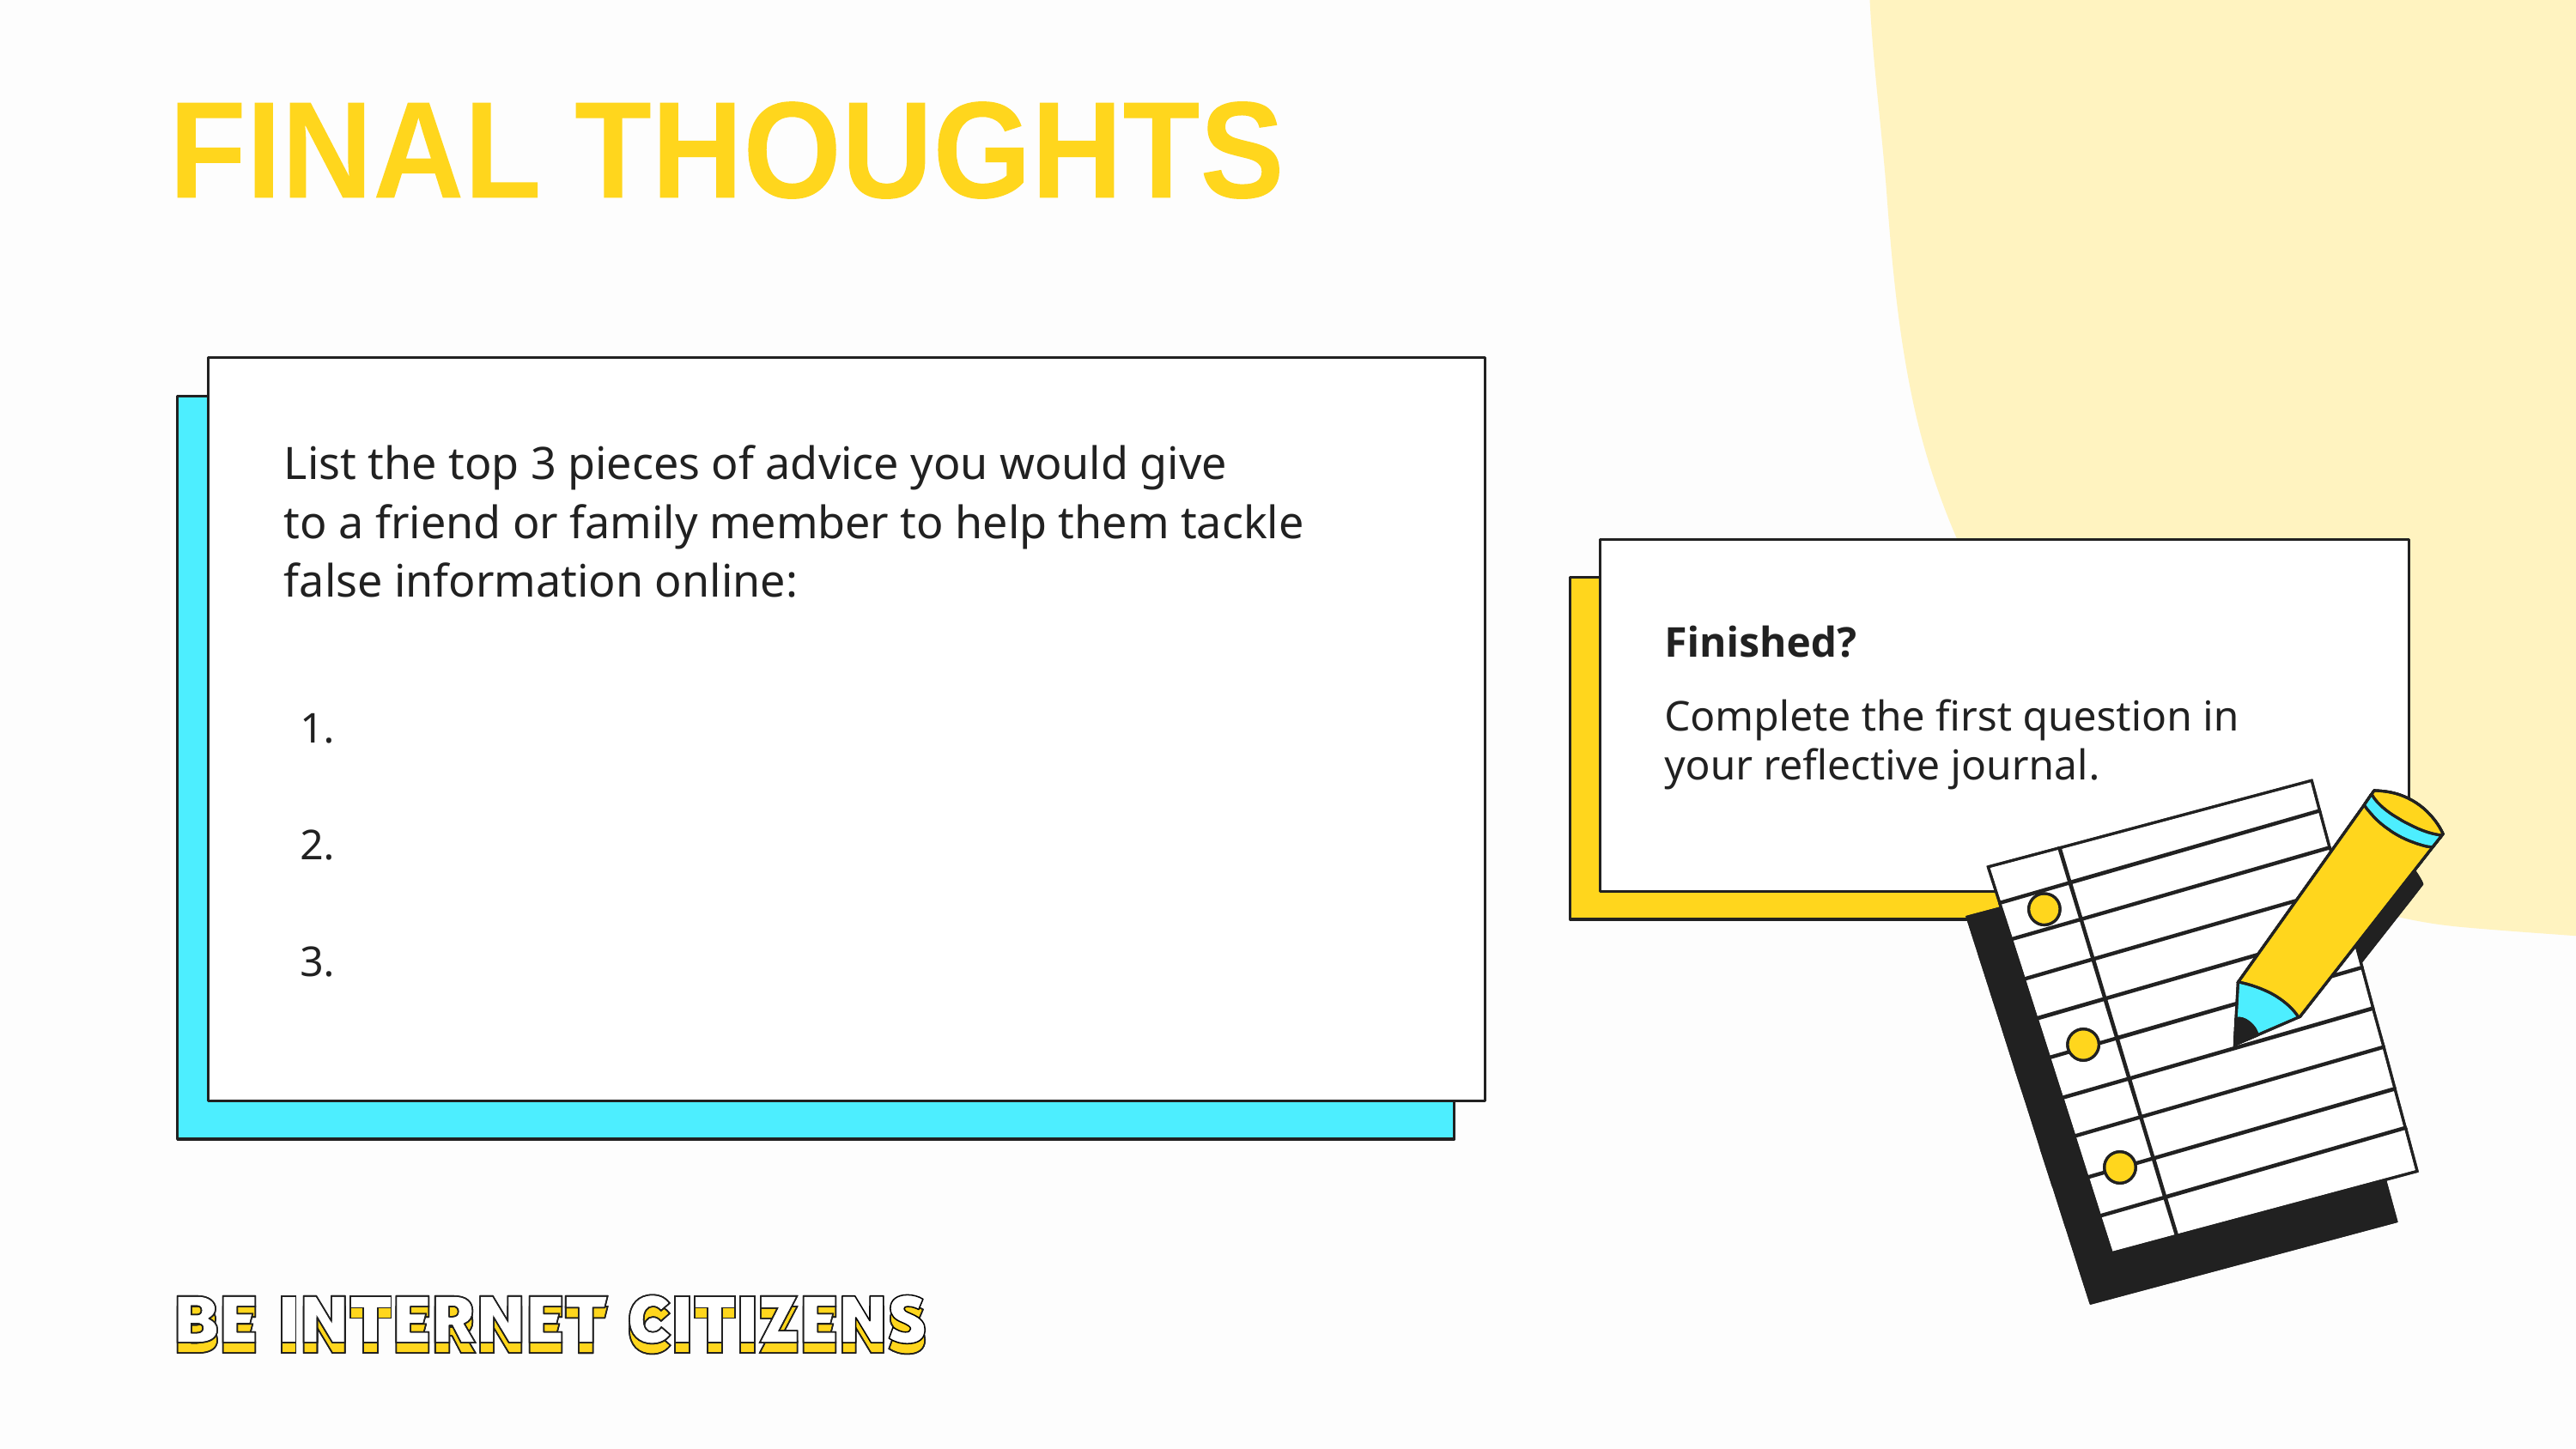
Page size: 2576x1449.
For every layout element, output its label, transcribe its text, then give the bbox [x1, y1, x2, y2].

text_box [1966, 779, 2444, 1304]
text_box [1600, 539, 2409, 892]
text_box [1869, 0, 2576, 937]
text_box [208, 357, 1485, 1101]
text_box List the top 3 pieces of advice you would give to a friend or family member to help them tackle false information online: [270, 416, 1463, 997]
text_box [177, 396, 1455, 1139]
text_box Finished? Complete the first question in your reflective journal. [1651, 597, 2324, 802]
text_box [1570, 577, 1962, 920]
